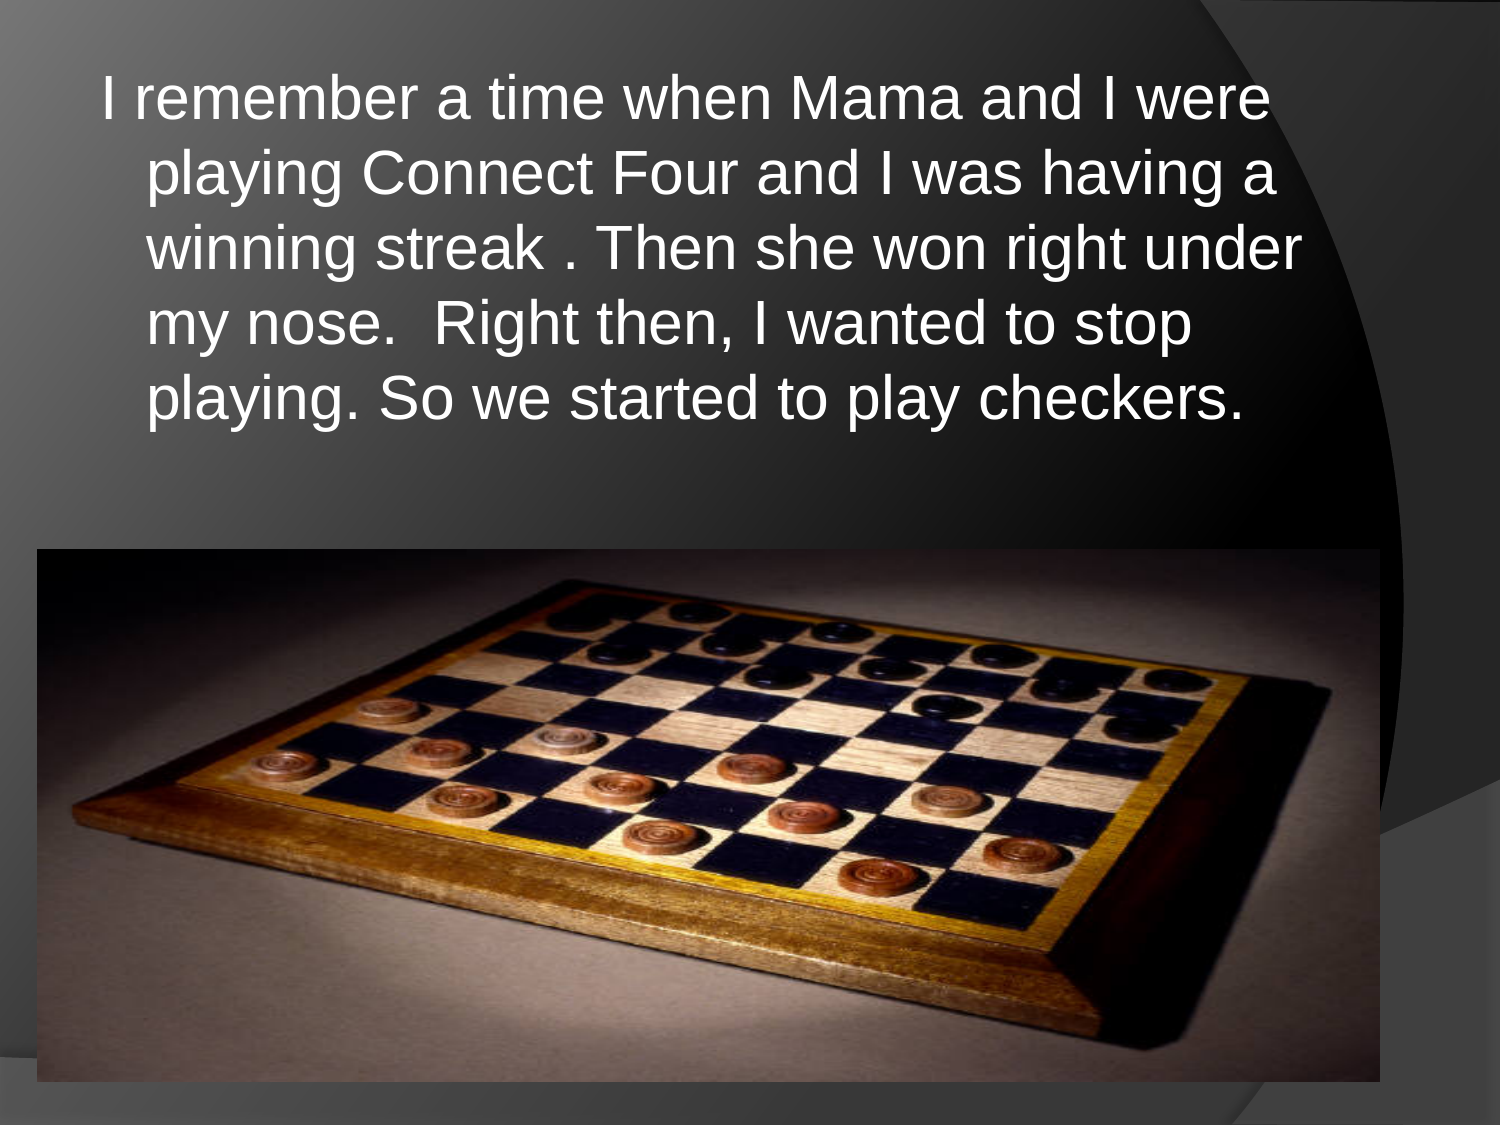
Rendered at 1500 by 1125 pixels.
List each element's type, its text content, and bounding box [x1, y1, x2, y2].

picture [37, 549, 1380, 1083]
list I remember a time when Mama and I were playing Connect Four and I was having a winning streak . Then she won right under my nose. Right then, I wanted to stop playing. So we started to play checkers. [62, 50, 1388, 543]
title [75, 45, 1301, 50]
